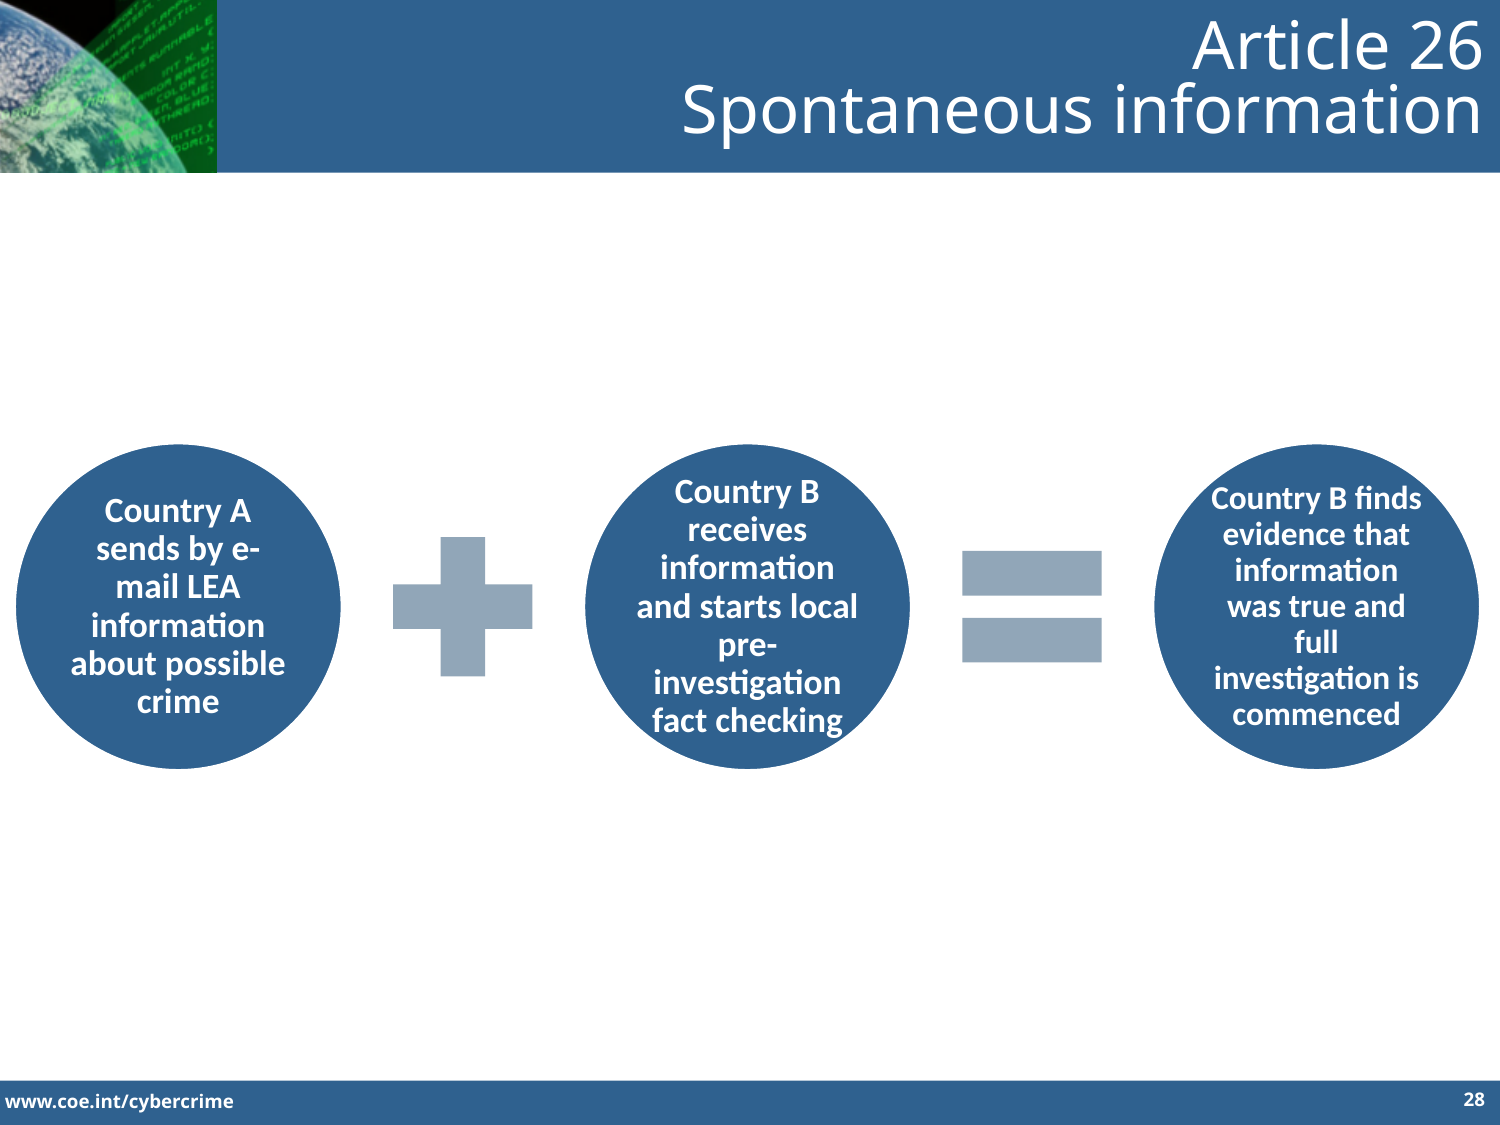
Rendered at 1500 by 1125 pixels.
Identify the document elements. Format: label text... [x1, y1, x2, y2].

slide_number 28 [1149, 1079, 1500, 1125]
picture [0, 1, 217, 173]
text_box Article 26 Spontaneous information [410, 6, 1500, 159]
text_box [14, 173, 1480, 1048]
